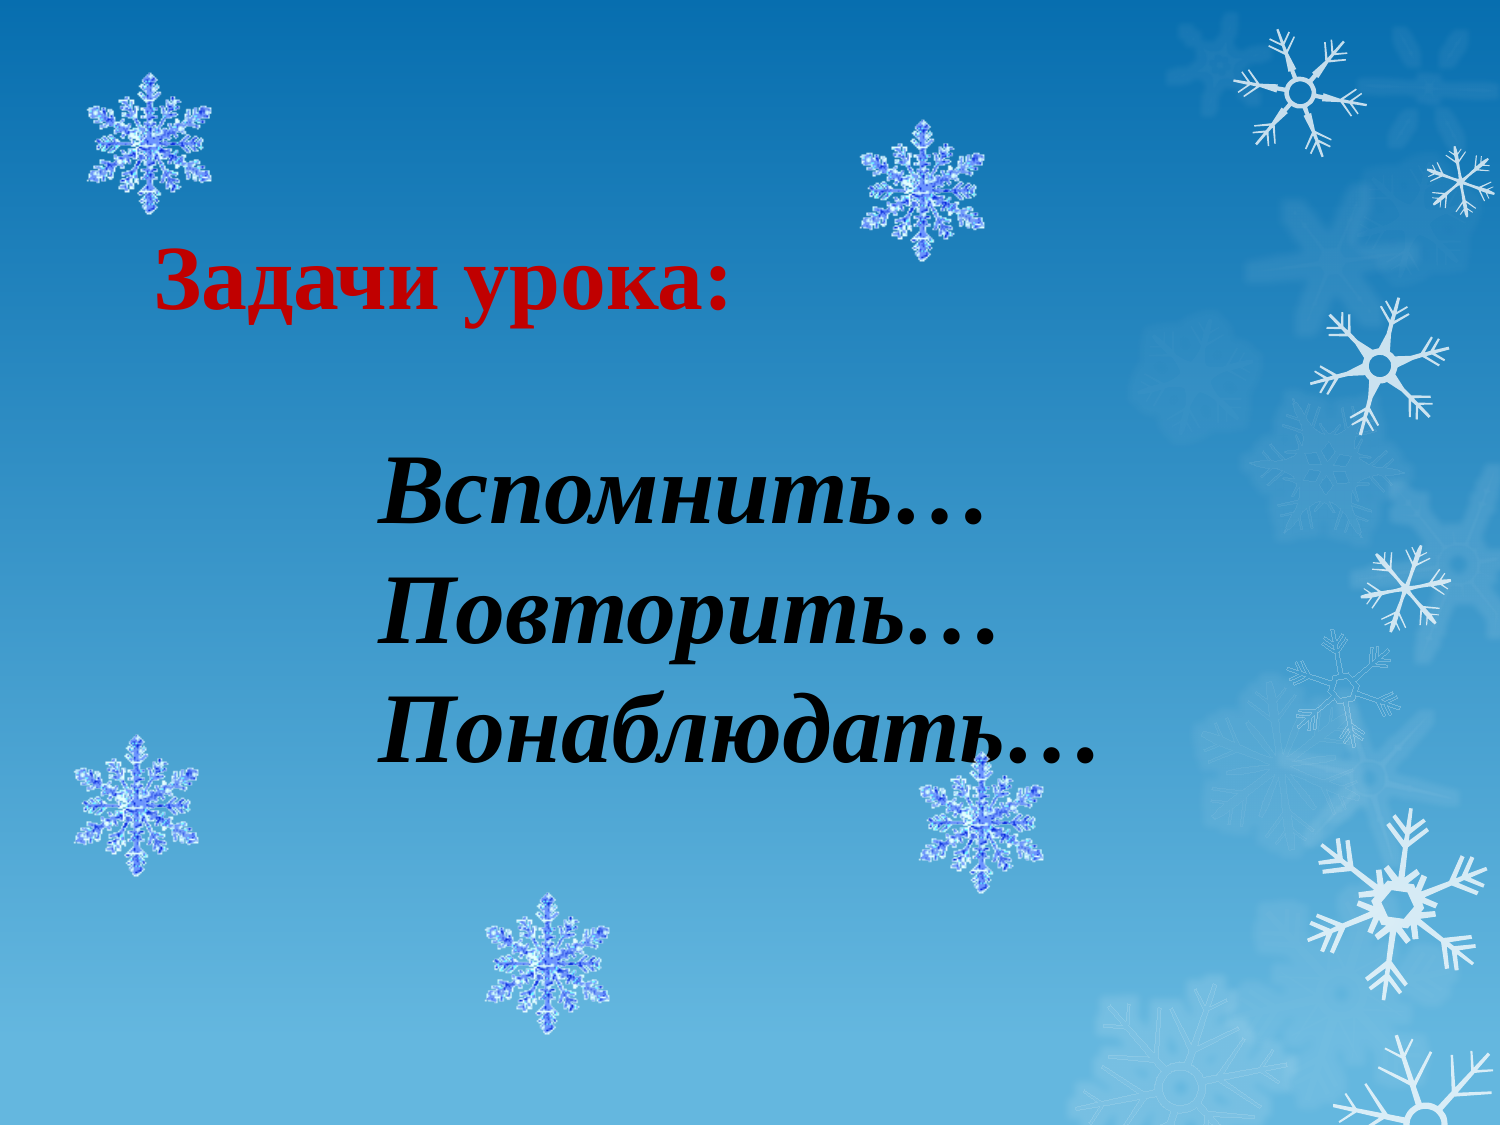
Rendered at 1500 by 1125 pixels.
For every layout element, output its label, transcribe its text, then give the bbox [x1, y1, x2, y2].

text_box Задачи урока: Вспомнить… Повторить… Понаблюдать… [138, 210, 1500, 791]
picture [56, 731, 208, 883]
picture [69, 69, 221, 221]
picture [901, 749, 1053, 901]
picture [843, 116, 995, 268]
picture [468, 890, 620, 1042]
